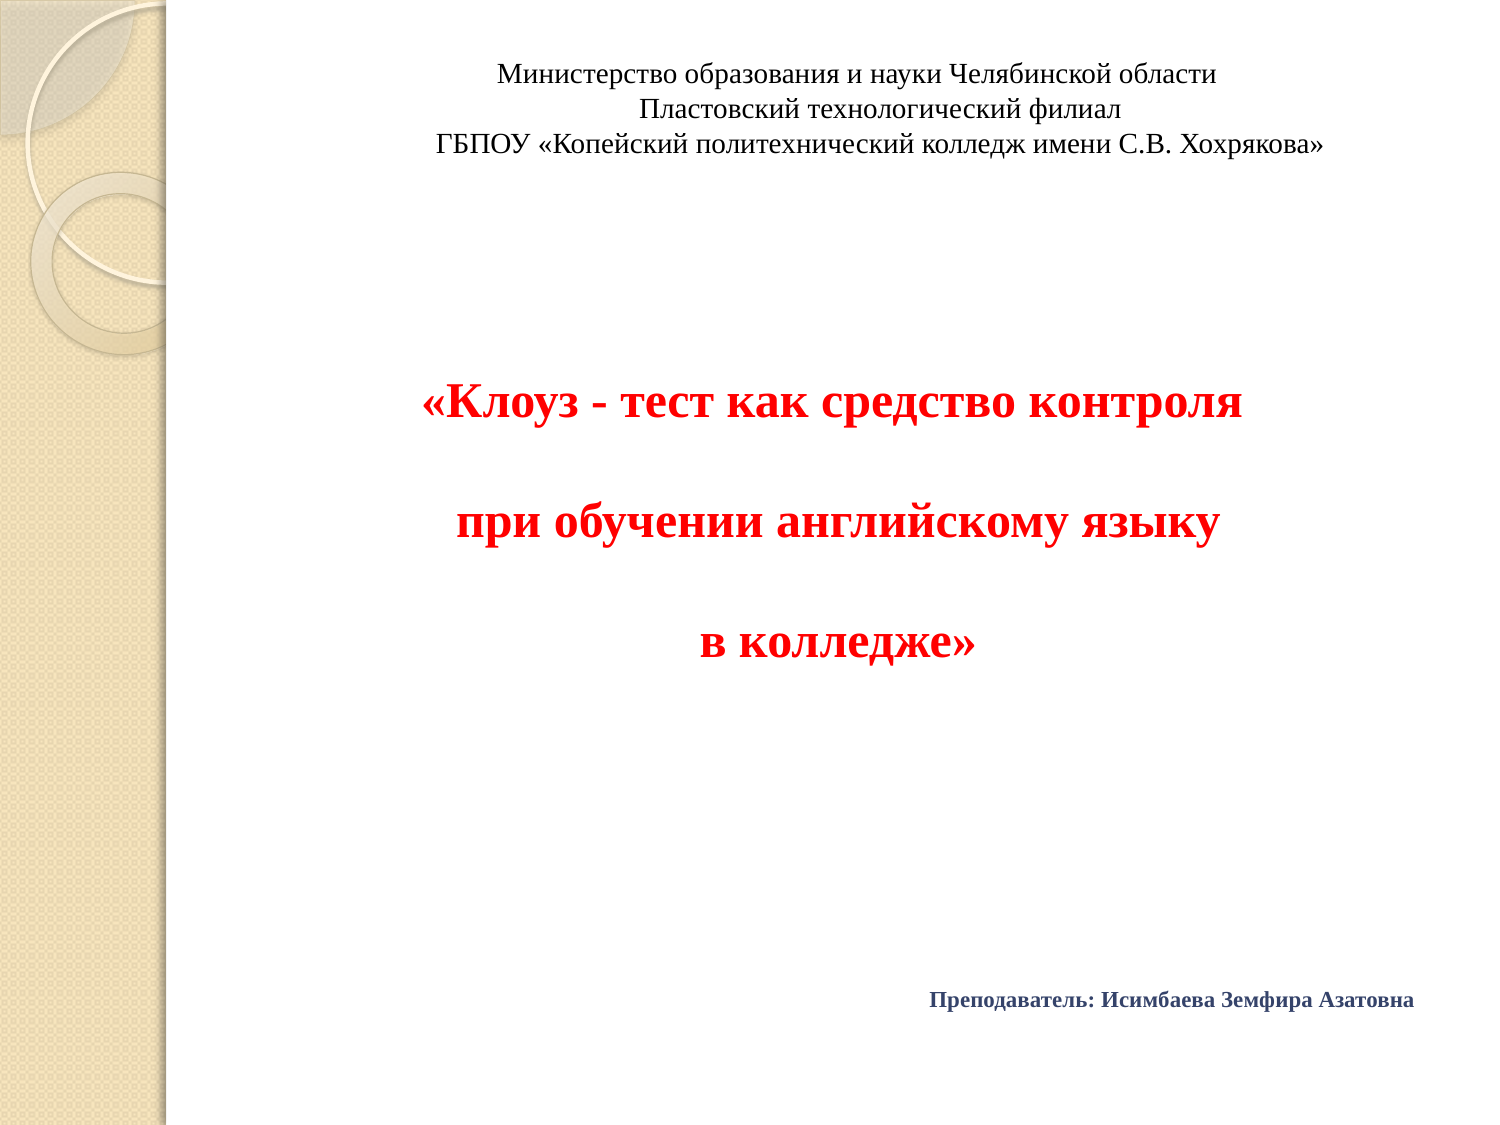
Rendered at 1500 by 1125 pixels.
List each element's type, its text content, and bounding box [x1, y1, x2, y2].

text_box «Клоуз - тест как средство контроля при обучении английскому языку в колледже» Преподаватель: Исимбаева Земфира Азатовна [234, 299, 1430, 1020]
list Министерство образования и науки Челябинской области Пластовский технологический филиал ГБПОУ «Копейский политехнический колледж имени С.В. Хохрякова» [235, 46, 1466, 1025]
